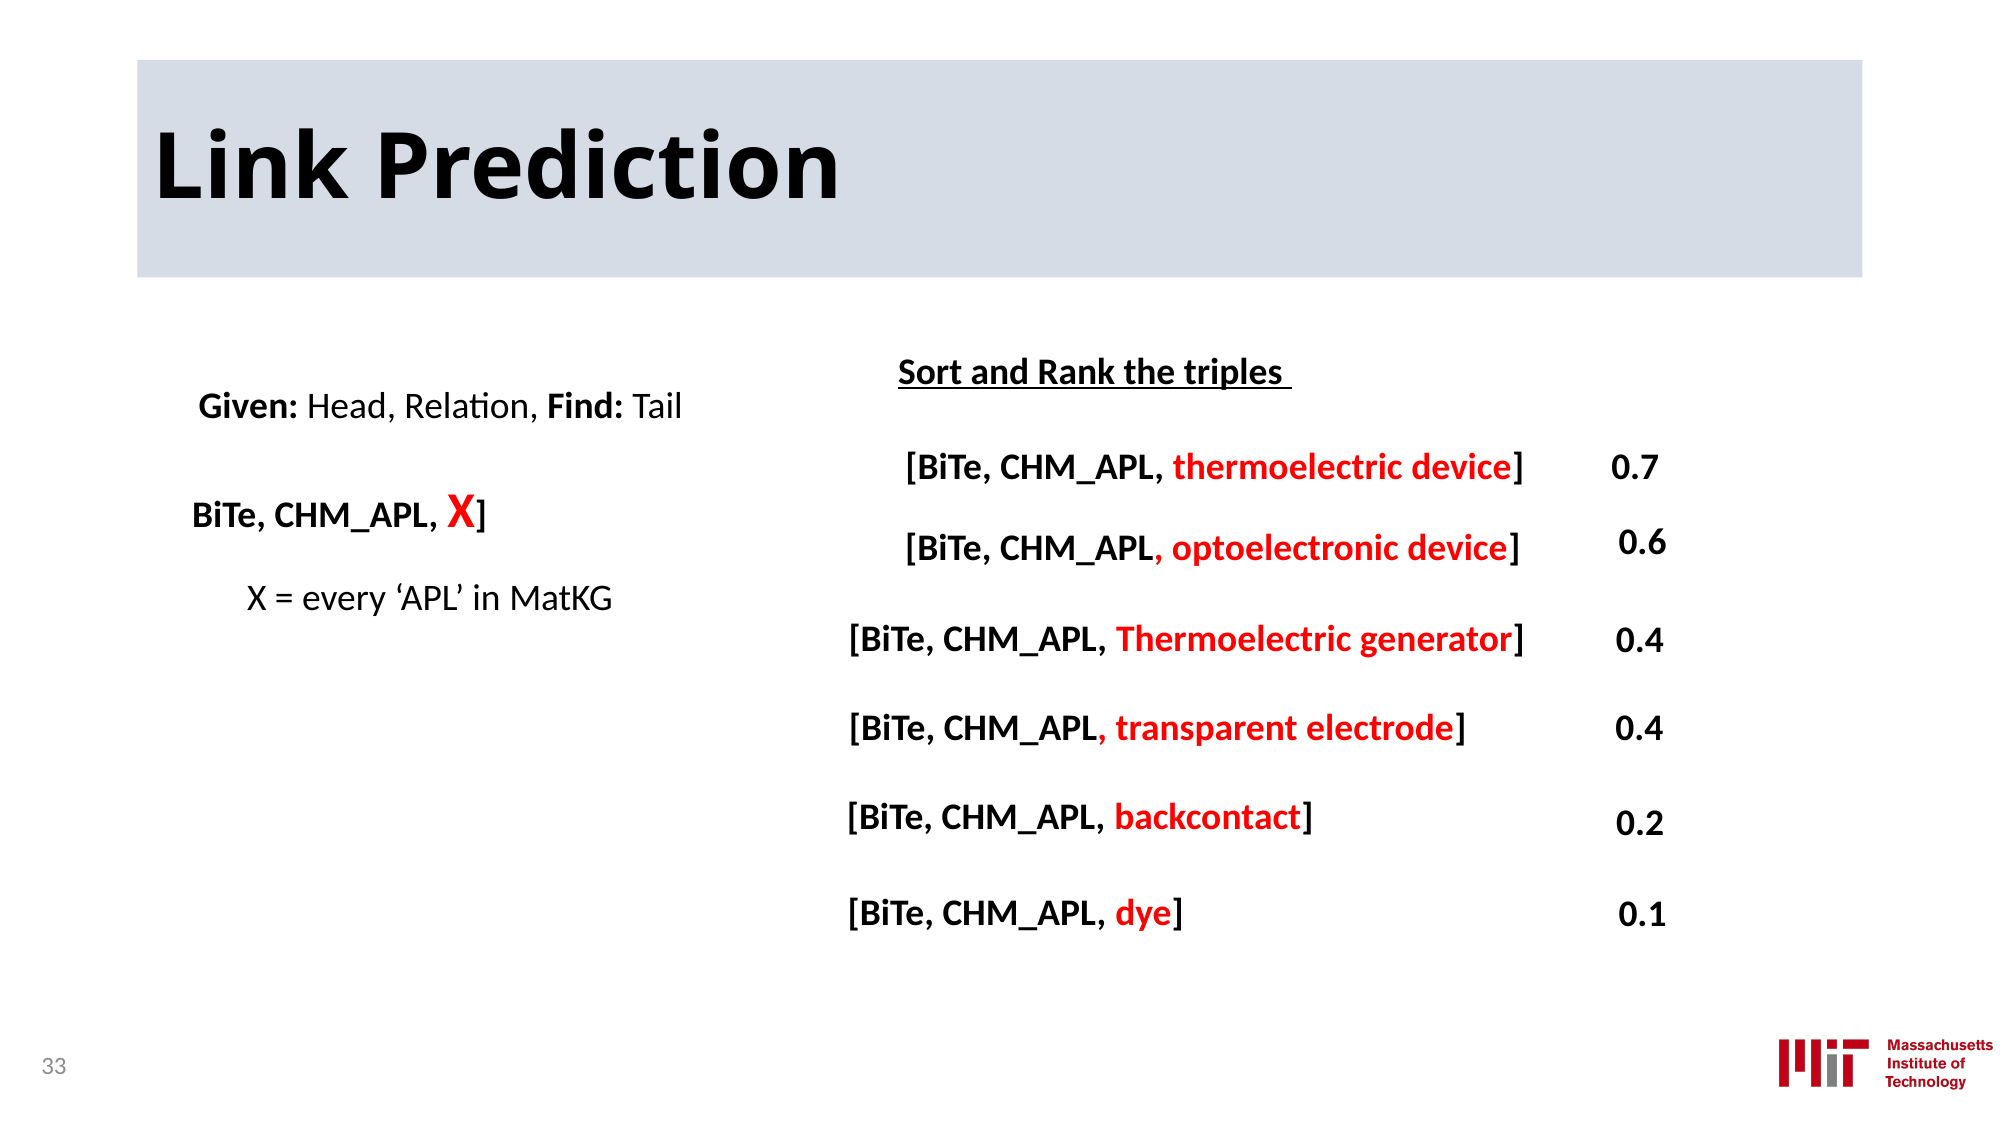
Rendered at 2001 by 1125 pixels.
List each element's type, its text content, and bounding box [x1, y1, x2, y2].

text_box BiTe, CHM_APL, X] [177, 470, 506, 546]
title Link Prediction [137, 59, 1863, 278]
slide_number 33 [26, 1034, 477, 1095]
text_box X = every ‘APL’ in MatKG [232, 565, 629, 626]
text_box Given: Head, Relation, Find: Tail [183, 373, 698, 434]
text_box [830, 339, 1689, 942]
picture [1778, 1004, 1994, 1125]
